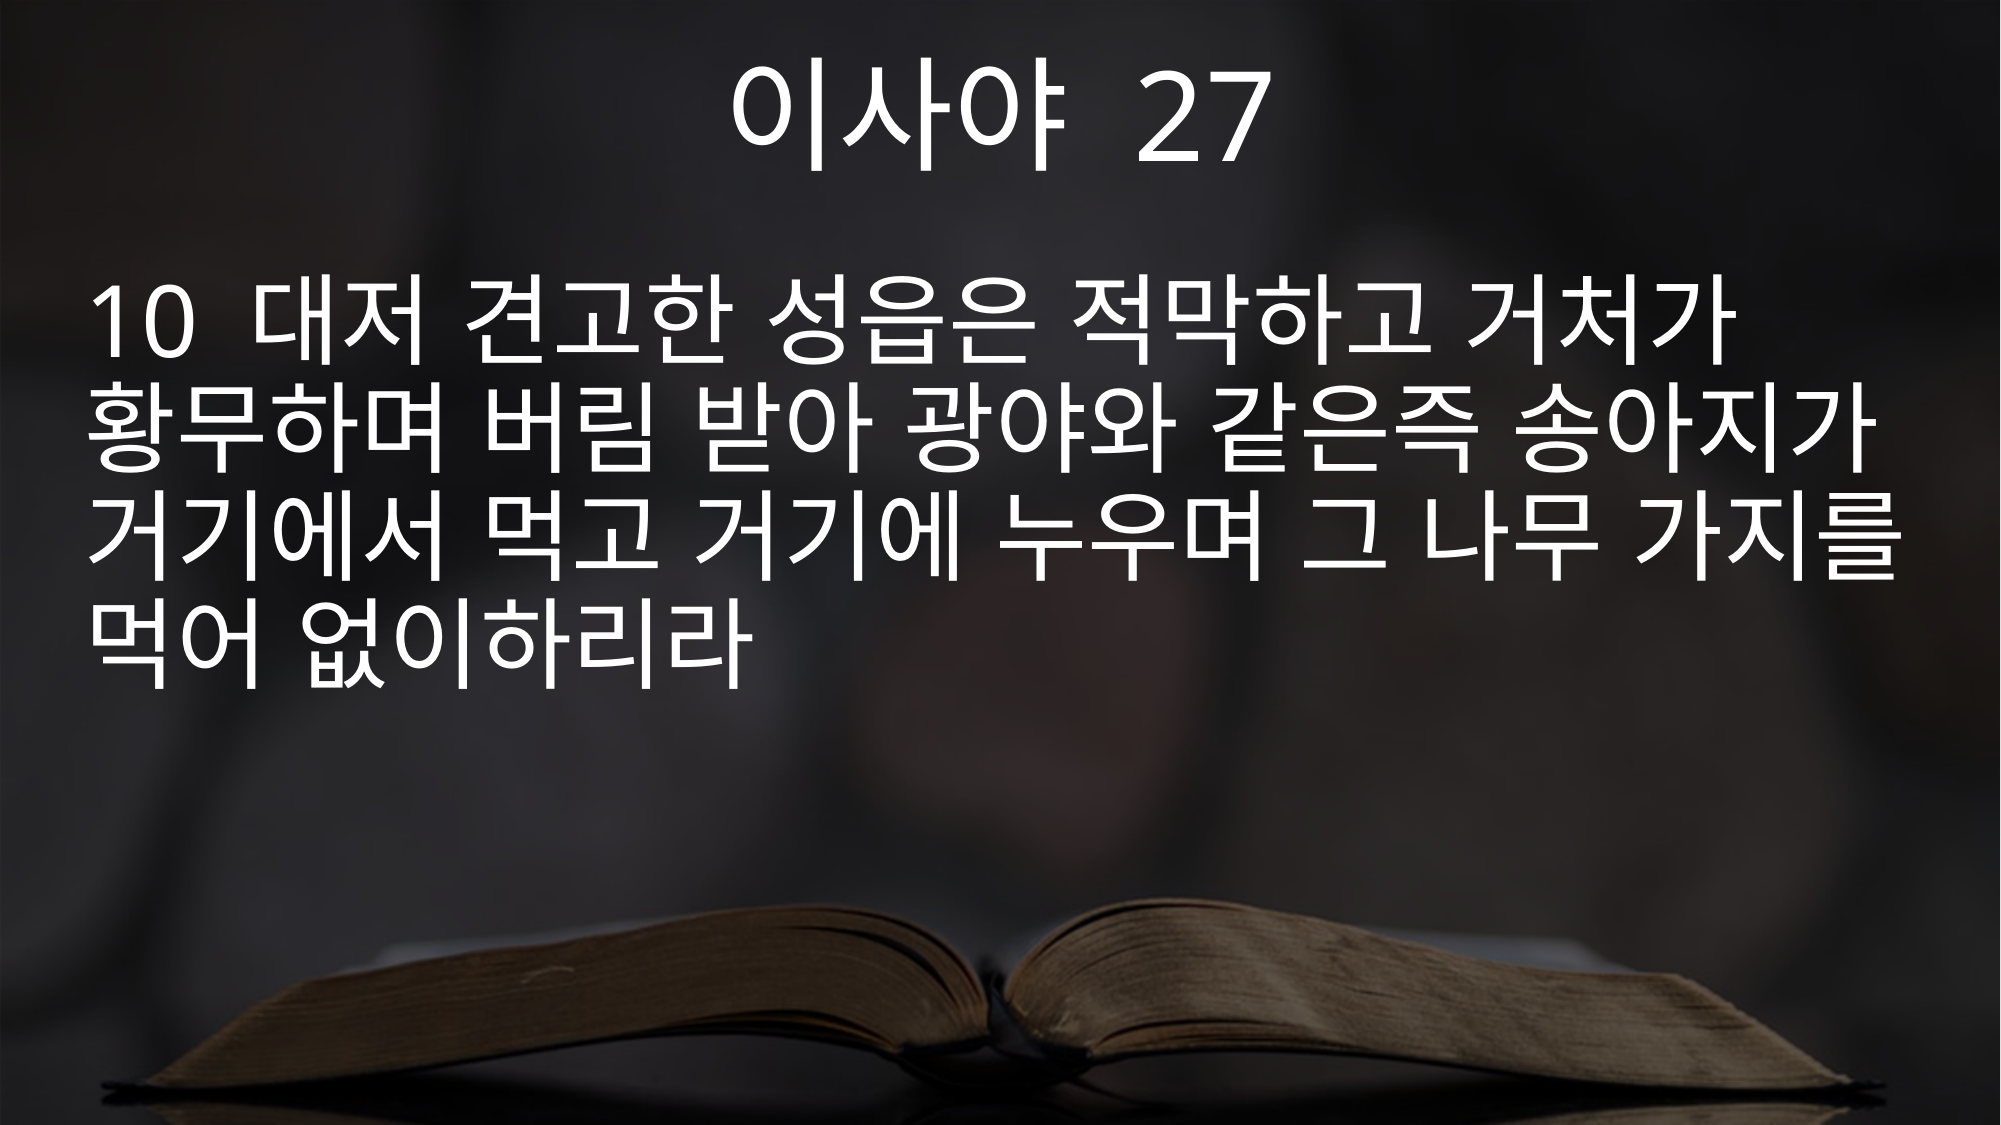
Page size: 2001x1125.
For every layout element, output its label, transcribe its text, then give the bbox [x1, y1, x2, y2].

picture [0, 0, 2001, 1125]
list 10 대저 견고한 성읍은 적막하고 거처가 황무하며 버림 받아 광야와 같은즉 송아지가 거기에서 먹고 거기에 누우며 그 나무 가지를 먹어 없이하리라 [69, 263, 1953, 423]
footer 이사야 27 [0, 32, 2000, 192]
